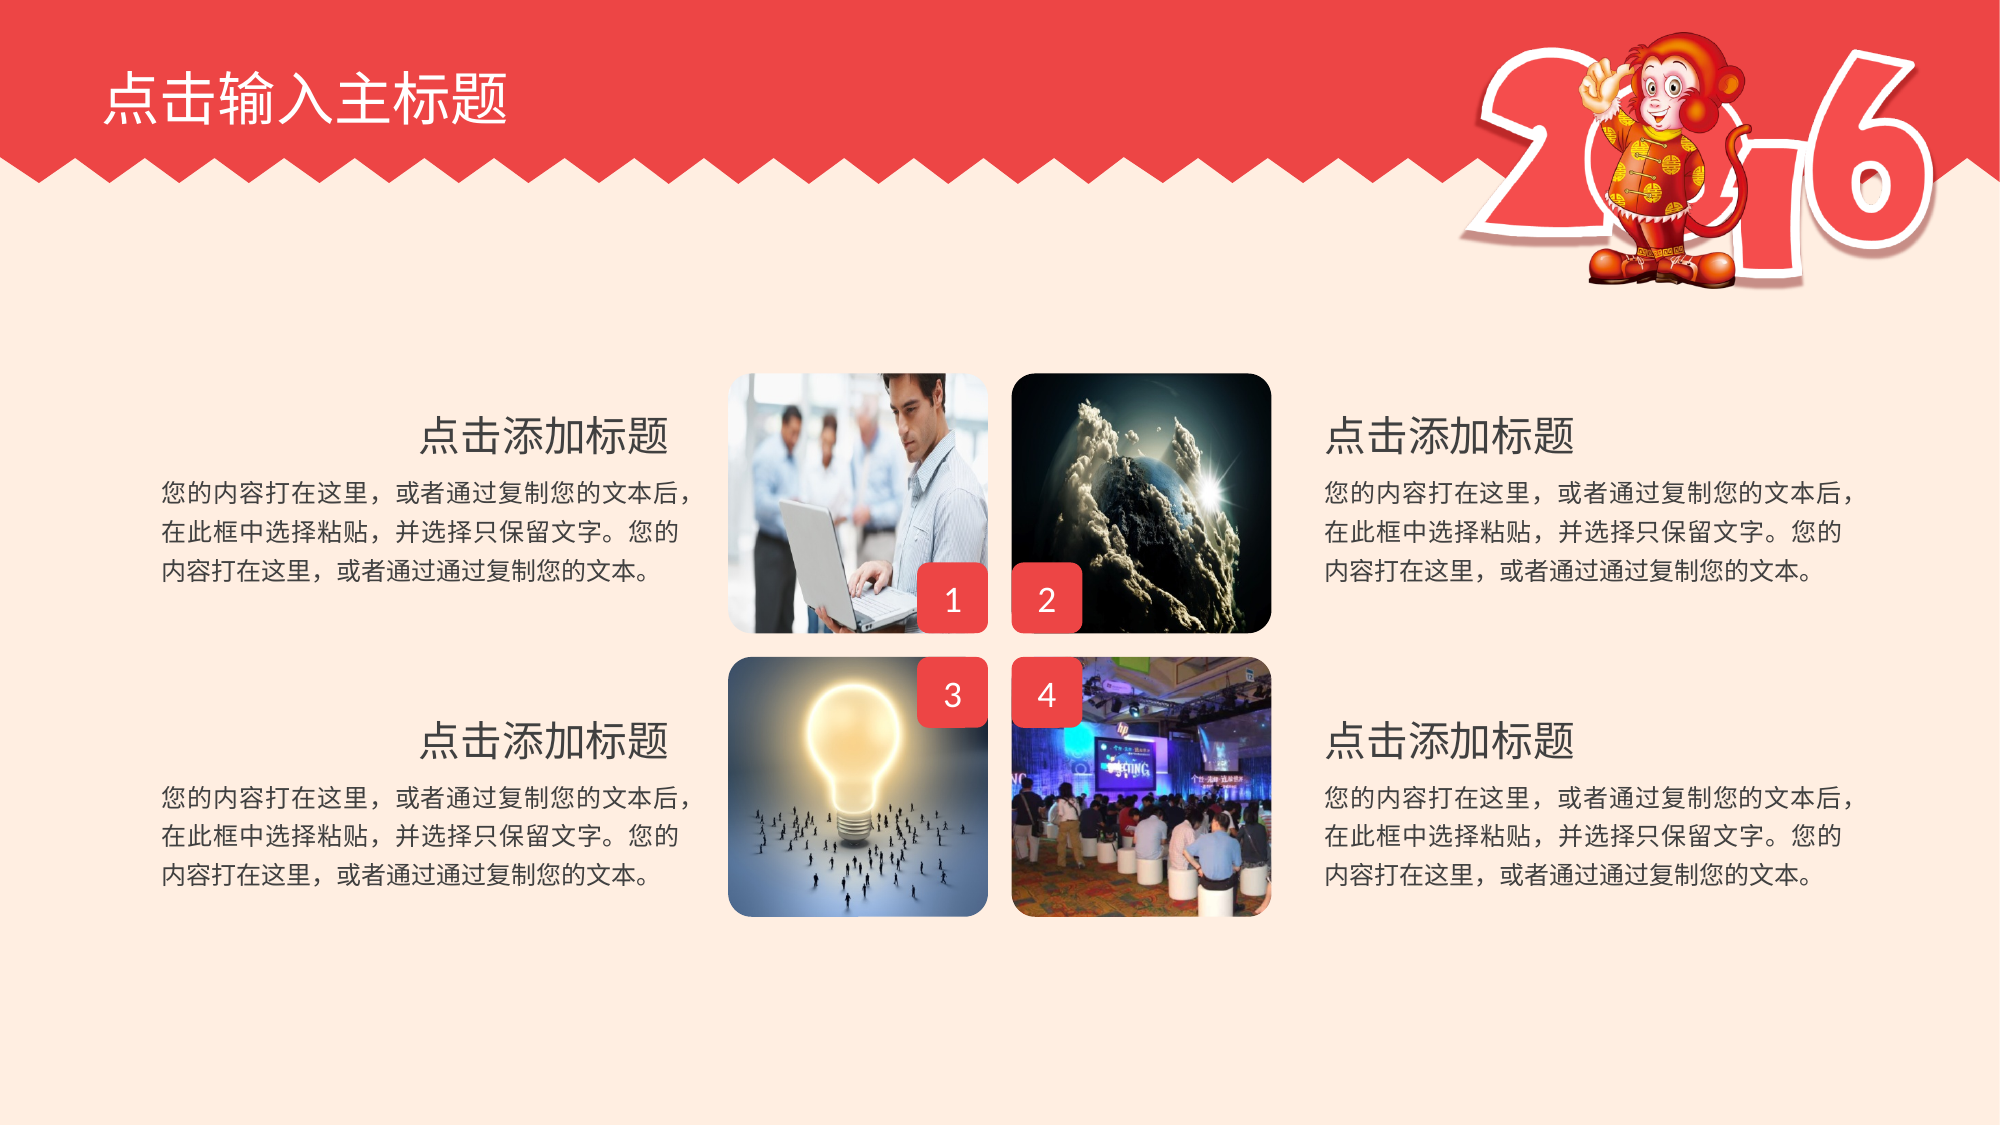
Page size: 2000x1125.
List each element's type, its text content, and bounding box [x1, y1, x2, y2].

text_box 点击添加标题 [404, 689, 696, 765]
text_box [726, 371, 991, 636]
text_box [1009, 371, 1274, 636]
text_box [1009, 654, 1274, 919]
text_box 点击添加标题 [1309, 385, 1601, 461]
text_box 您的内容打在这里，或者通过复制您的文本后，在此框中选择粘贴，并选择只保留文字。您的内容打在这里，或者通过通过复制您的文本。 [147, 765, 696, 898]
text_box 2 [1009, 560, 1085, 636]
text_box 您的内容打在这里，或者通过复制您的文本后，在此框中选择粘贴，并选择只保留文字。您的内容打在这里，或者通过通过复制您的文本。 [1309, 461, 1858, 593]
text_box 您的内容打在这里，或者通过复制您的文本后，在此框中选择粘贴，并选择只保留文字。您的内容打在这里，或者通过通过复制您的文本。 [147, 461, 696, 593]
text_box 点击添加标题 [404, 385, 696, 461]
text_box 点击添加标题 [1309, 689, 1601, 765]
text_box 点击输入主标题 [86, 54, 525, 140]
text_box [726, 654, 991, 919]
text_box 1 [915, 560, 991, 636]
picture [1454, 0, 2000, 450]
text_box 3 [915, 654, 991, 730]
text_box 您的内容打在这里，或者通过复制您的文本后，在此框中选择粘贴，并选择只保留文字。您的内容打在这里，或者通过通过复制您的文本。 [1309, 765, 1858, 898]
text_box 4 [1009, 654, 1085, 730]
